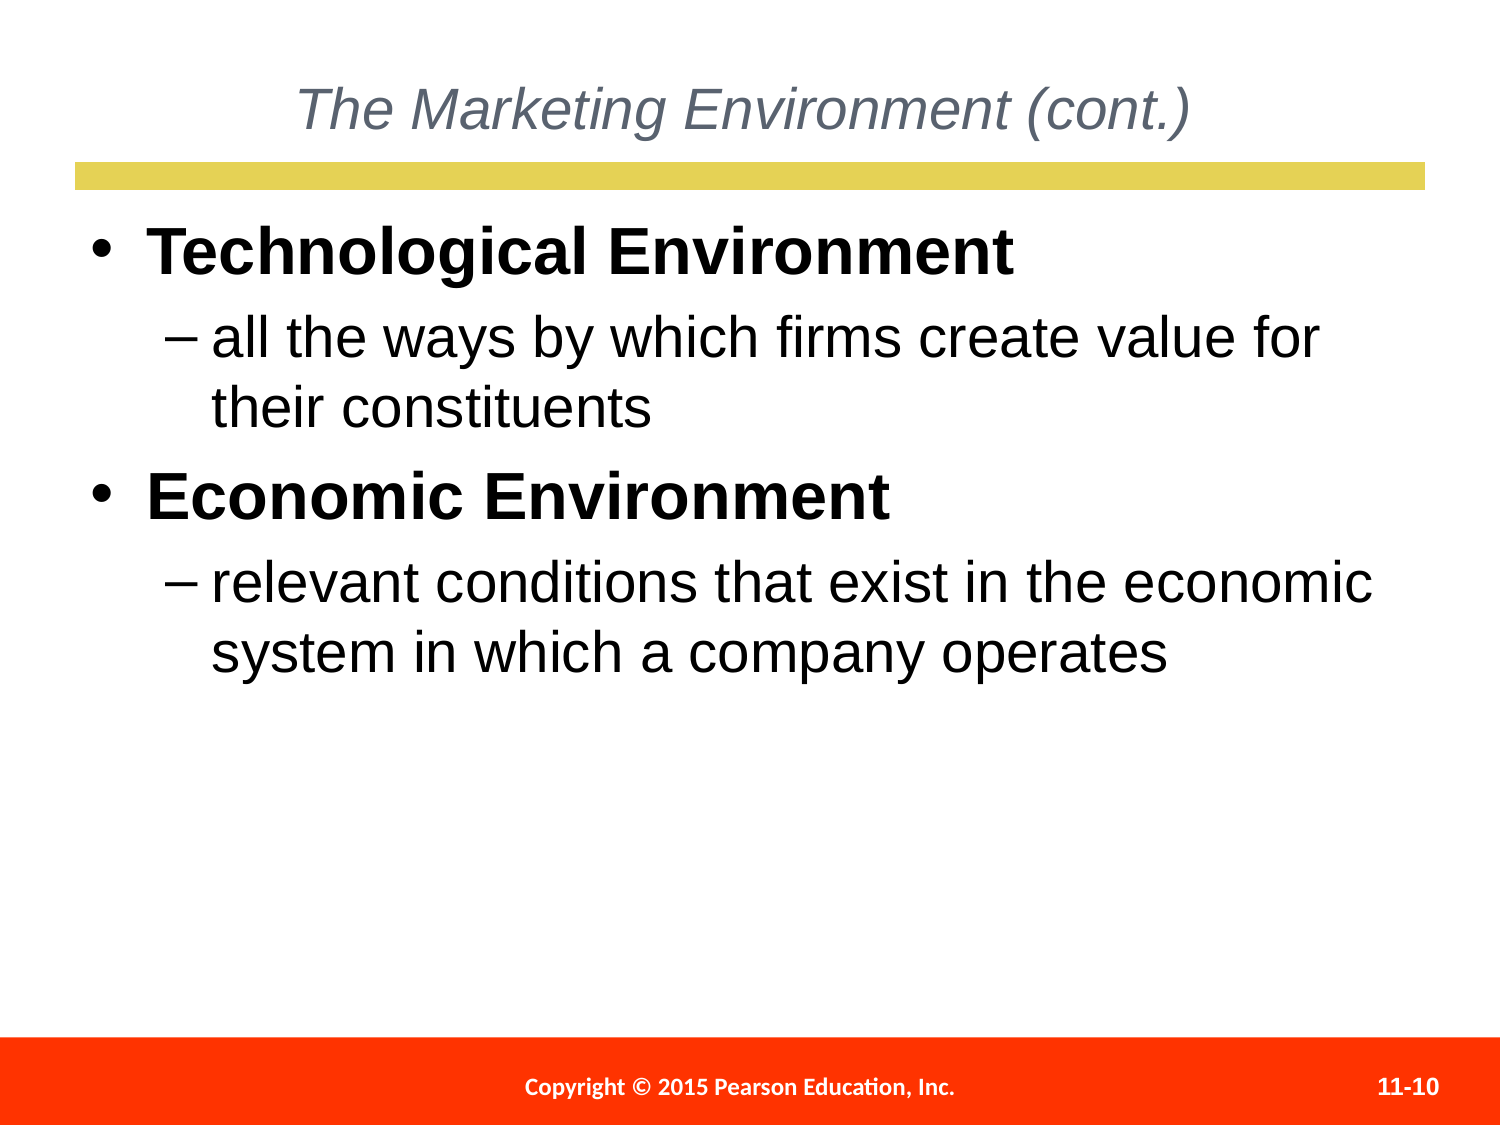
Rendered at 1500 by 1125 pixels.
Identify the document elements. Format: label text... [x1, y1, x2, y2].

list Technological Environment all the ways by which firms create value for their constituents Economic Environment relevant conditions that exist in the economic system in which a company operates [74, 199, 1426, 1006]
title The Marketing Environment (cont.) [49, 12, 1438, 201]
